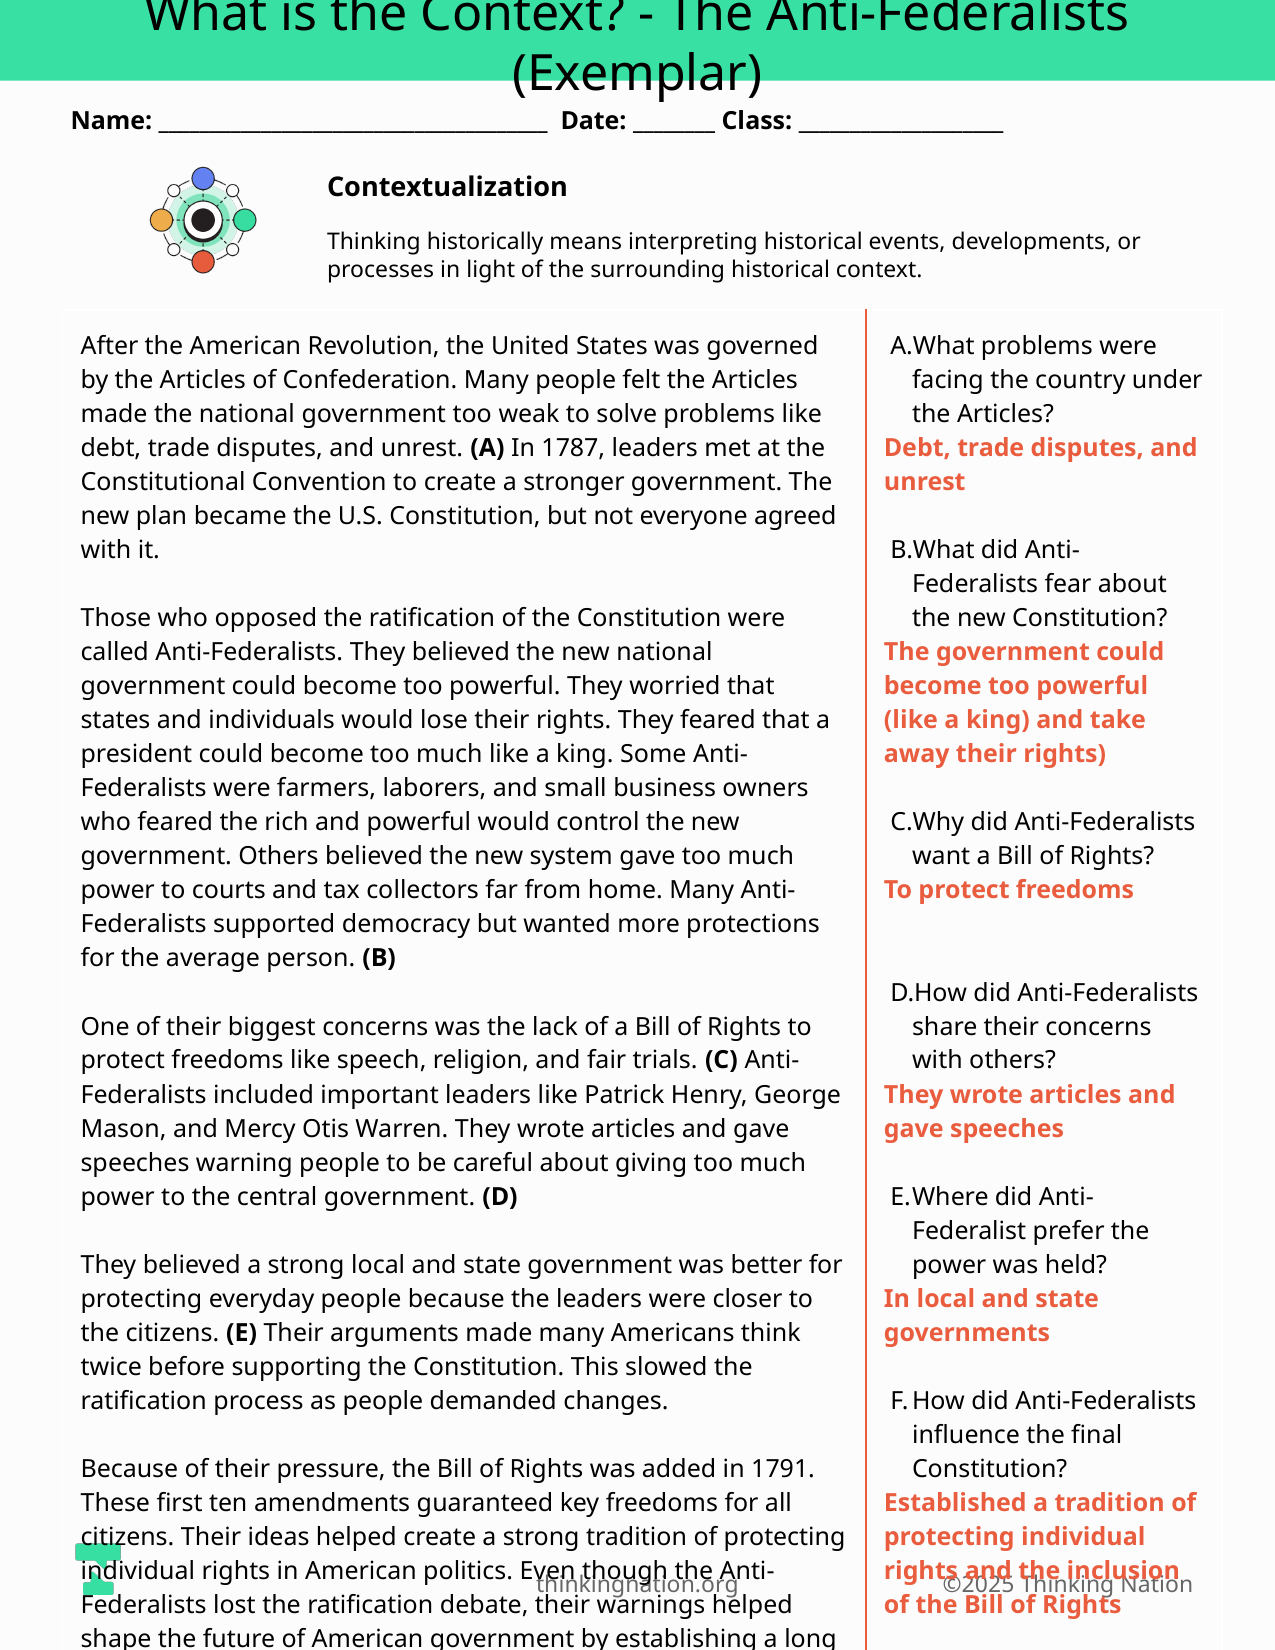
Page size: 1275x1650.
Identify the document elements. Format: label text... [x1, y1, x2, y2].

table_header What problems were facing the country under the Articles? Debt, trade disputes, and unrest What did Anti-Federalists fear about the new Constitution? The government could become too powerful (like a king) and take away their rights) Why did Anti-Federalists want a Bill of Rights? To protect freedoms How did Anti-Federalists share their concerns with others? They wrote articles and gave speeches Where did Anti-Federalist prefer the power was held? In local and state governments How did Anti-Federalists influence the final Constitution? Established a tradition of protecting individual rights and the inclusion of the Bill of Rights [867, 311, 1221, 1650]
text_box Name: ______________________________________ Date: ________ Class: ____________________ [55, 89, 1223, 149]
text_box Contextualization Thinking historically means interpreting historical events, developments, or processes in light of the surrounding historical context. [308, 150, 1201, 290]
picture [62, 1533, 134, 1605]
picture [133, 149, 273, 290]
text_box What is the Context? - The Anti-Federalists (Exemplar) [0, 0, 1275, 81]
table_header After the American Revolution, the United States was governed by the Articles of Confederation. Many people felt the Articles made the national government too weak to solve problems like debt, trade disputes, and unrest. (A) In 1787, leaders met at the Constitutional Convention to create a stronger government. The new plan became the U.S. Constitution, but not everyone agreed with it. Those who opposed the ratification of the Constitution were called Anti-Federalists. They believed the new national government could become too powerful. They worried that states and individuals would lose their rights. They feared that a president could become too much like a king. Some Anti-Federalists were farmers, laborers, and small business owners who feared the rich and powerful would control the new government. Others believed the new system gave too much power to courts and tax collectors far from home. Many Anti-Federalists supported democracy but wanted more protections for the average person. (B) One of their biggest concerns was the lack of a Bill of Rights to protect freedoms like speech, religion, and fair trials. (C) Anti-Federalists included important leaders like Patrick Henry, George Mason, and Mercy Otis Warren. They wrote articles and gave speeches warning people to be careful about giving too much power to the central government. (D) They believed a strong local and state government was better for protecting everyday people because the leaders were closer to the citizens. (E) Their arguments made many Americans think twice before supporting the Constitution. This slowed the ratification process as people demanded changes. Because of their pressure, the Bill of Rights was added in 1791. These first ten amendments guaranteed key freedoms for all citizens. Their ideas helped create a strong tradition of protecting individual rights in American politics. Even though the Anti-Federalists lost the ratification debate, their warnings helped shape the future of American government by establishing a long tradition of protecting individual rights. (F) [63, 311, 865, 1650]
